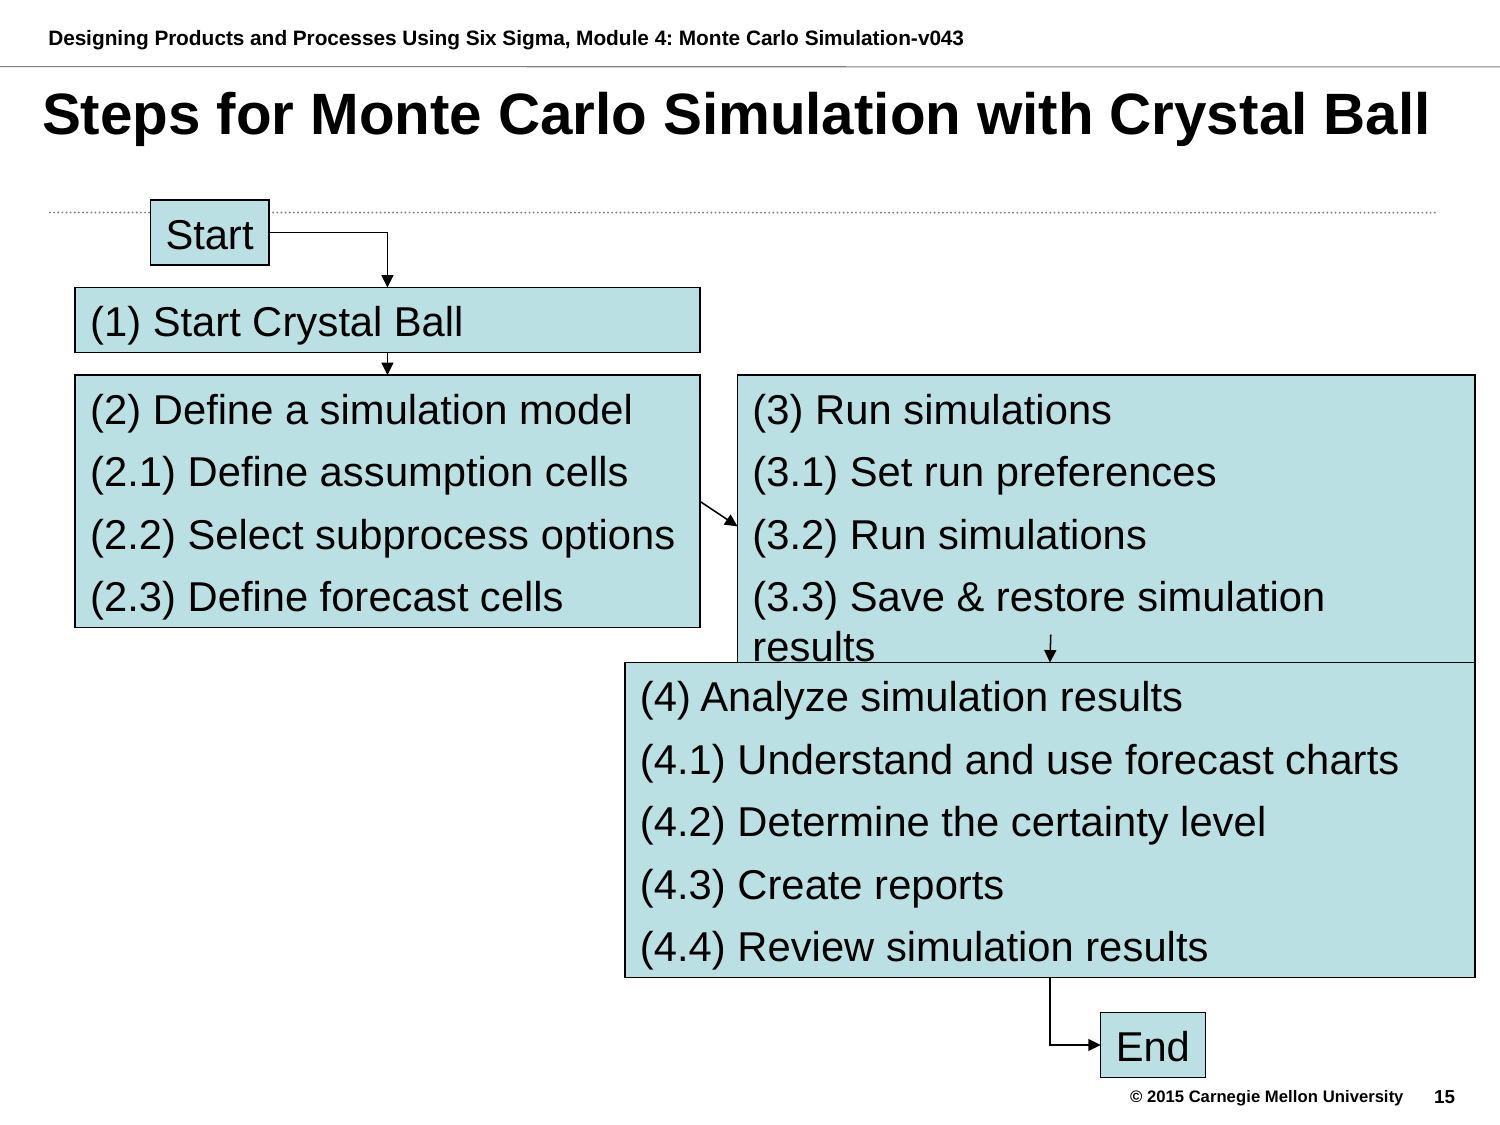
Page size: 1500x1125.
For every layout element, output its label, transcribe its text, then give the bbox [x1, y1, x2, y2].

text_box (4) Analyze simulation results (4.1) Understand and use forecast charts (4.2) Determine the certainty level (4.3) Create reports (4.4) Review simulation results [624, 662, 1475, 978]
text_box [269, 233, 388, 288]
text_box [1046, 992, 1104, 1043]
text_box (2) Define a simulation model (2.1) Define assumption cells (2.2) Select subprocess options (2.3) Define forecast cells [75, 374, 700, 628]
title Steps for Monte Carlo Simulation with Crystal Ball [42, 89, 1438, 146]
text_box Start [150, 200, 269, 266]
text_box (1) Start Crystal Ball [75, 287, 700, 353]
text_box End [1100, 1012, 1206, 1078]
text_box (3) Run simulations (3.1) Set run preferences (3.2) Run simulations (3.3) Save & restore simulation results [737, 375, 1475, 662]
